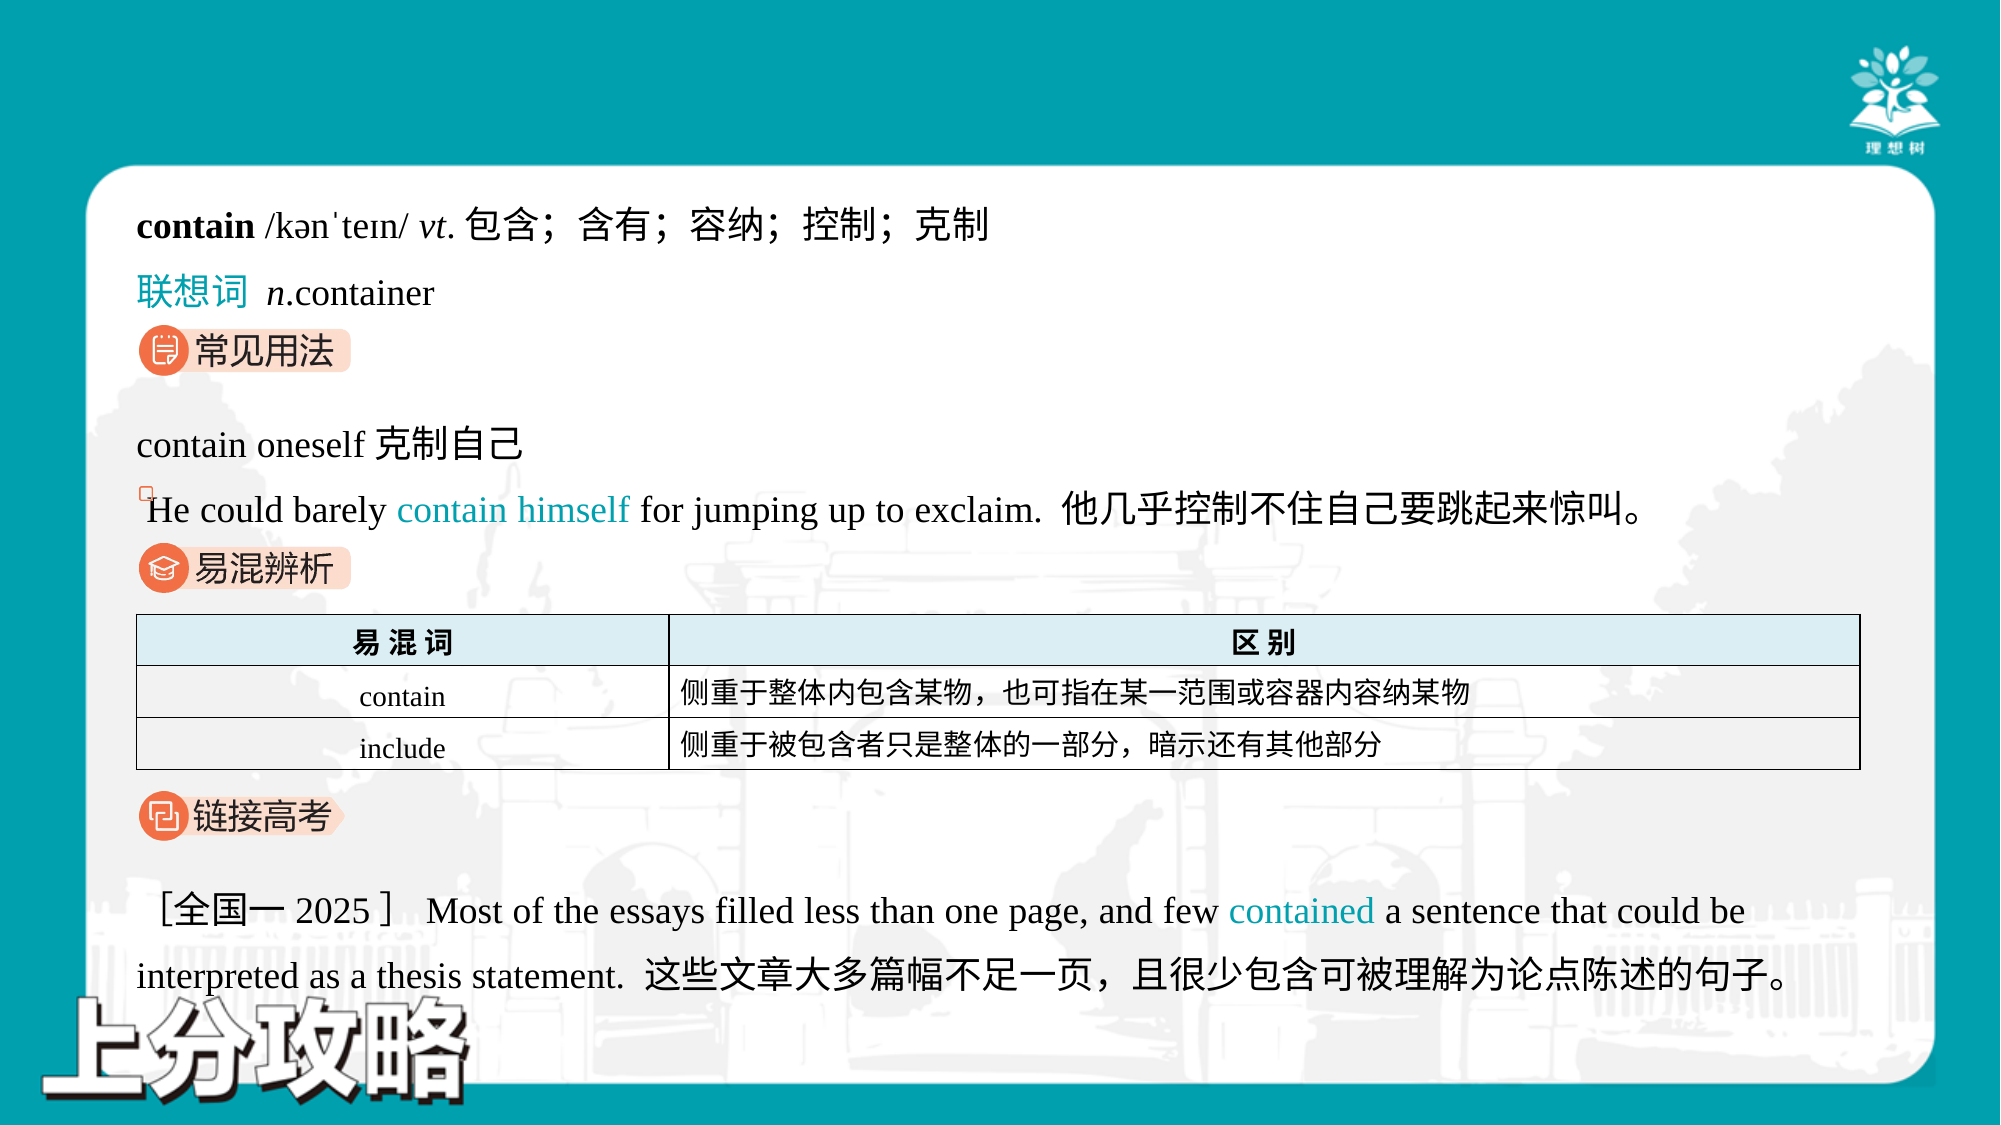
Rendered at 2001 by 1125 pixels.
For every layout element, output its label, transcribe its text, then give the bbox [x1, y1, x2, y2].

text_box contain oneself克制自己 He could barely contain himself for jumping up to exclaim. 他几乎控制不住自己要跳起来惊叫。#125 [136, 396, 1865, 523]
text_box contain /kənˈteɪn/ vt.包含；含有；容纳；控制；克制 联想词 n.container#122 [136, 177, 1865, 305]
table_cell 侧重于整体内包含某物，也可指在某一范围或容器内容纳某物 [670, 666, 1859, 717]
table_header 区 别 [670, 615, 1859, 665]
picture [0, 0, 2000, 1125]
table_cell contain [137, 666, 668, 717]
table_cell 侧重于被包含者只是整体的一部分，暗示还有其他部分 [670, 718, 1859, 769]
table_cell include [137, 718, 668, 769]
table_header 易 混 词 [137, 615, 668, 665]
text_box ［全国一2025］Most of the essays filled less than one page, and few contained a sentence that could be interpreted as a thesis statement. 这些文章大多篇幅不足一页，且很少包含可被理解为论点陈述的句子。#129 [136, 862, 1865, 988]
